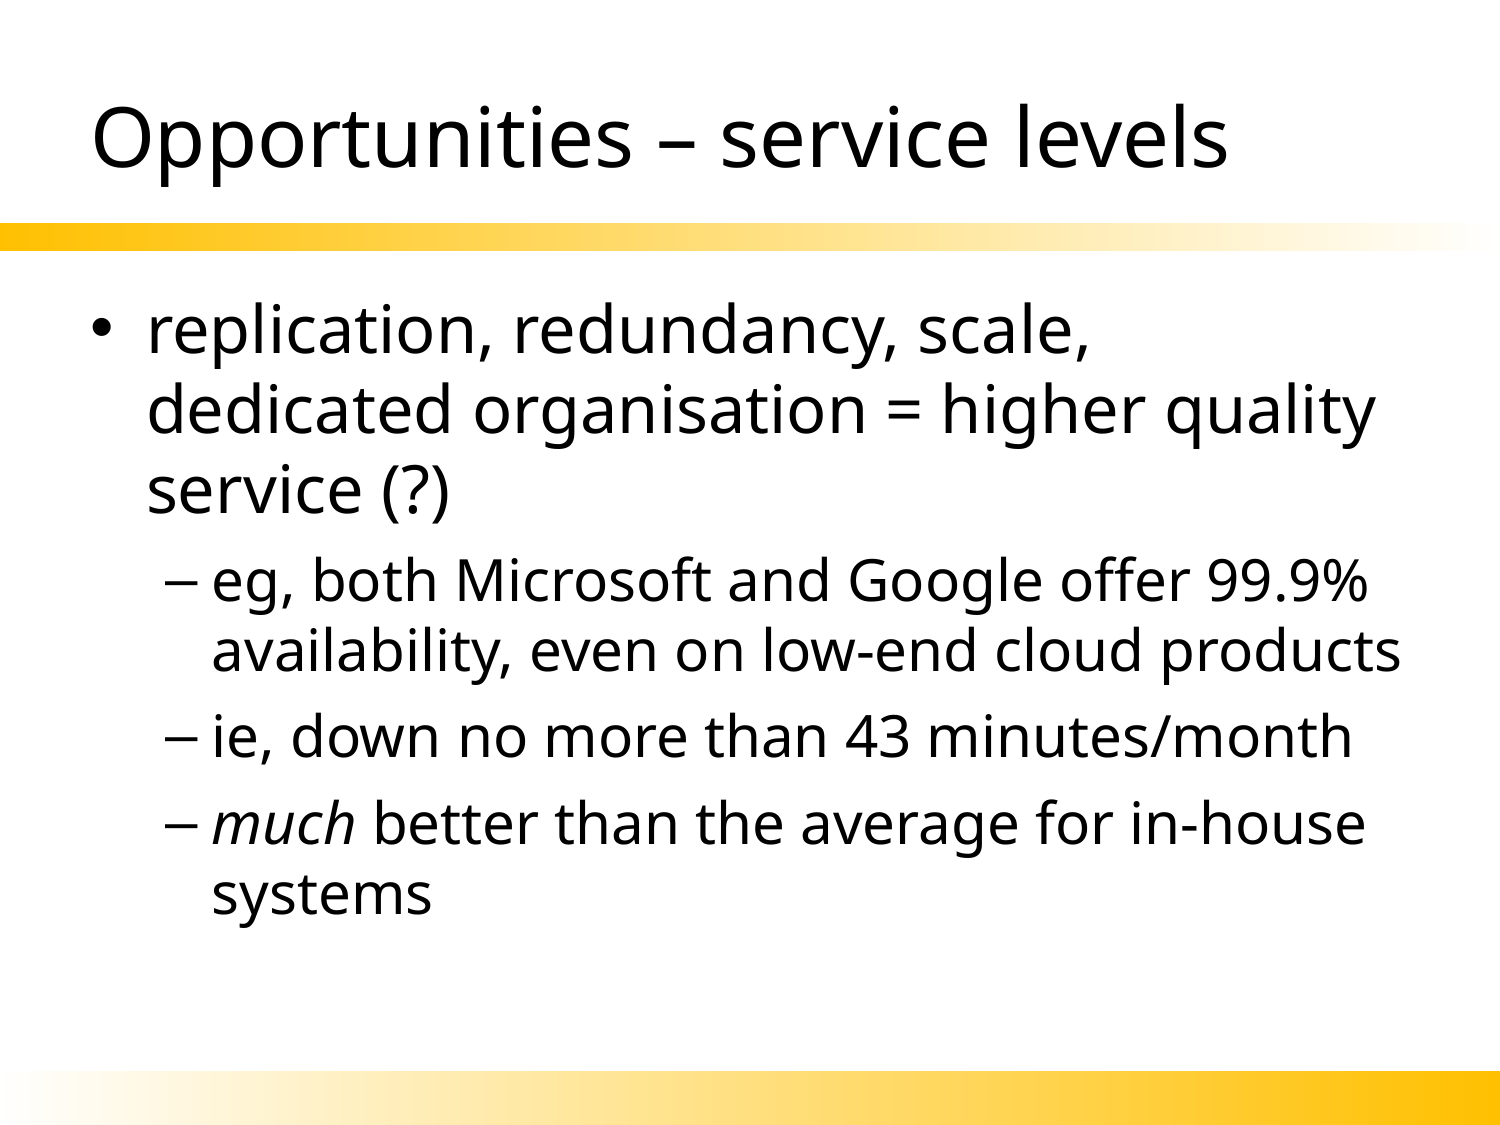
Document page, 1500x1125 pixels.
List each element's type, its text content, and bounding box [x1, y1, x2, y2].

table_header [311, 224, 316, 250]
list replication, redundancy, scale, dedicated organisation = higher quality service (?) eg, both Microsoft and Google offer 99.9% availability, even on low-end cloud products ie, down no more than 43 minutes/month much better than the average for in-house systems [75, 278, 1425, 1005]
table_header Product Name [1172, 1072, 1177, 1125]
table_header Type [293, 224, 298, 250]
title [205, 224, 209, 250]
table_header Type [1113, 1072, 1118, 1125]
title Opportunities – service levels [75, 45, 1425, 224]
